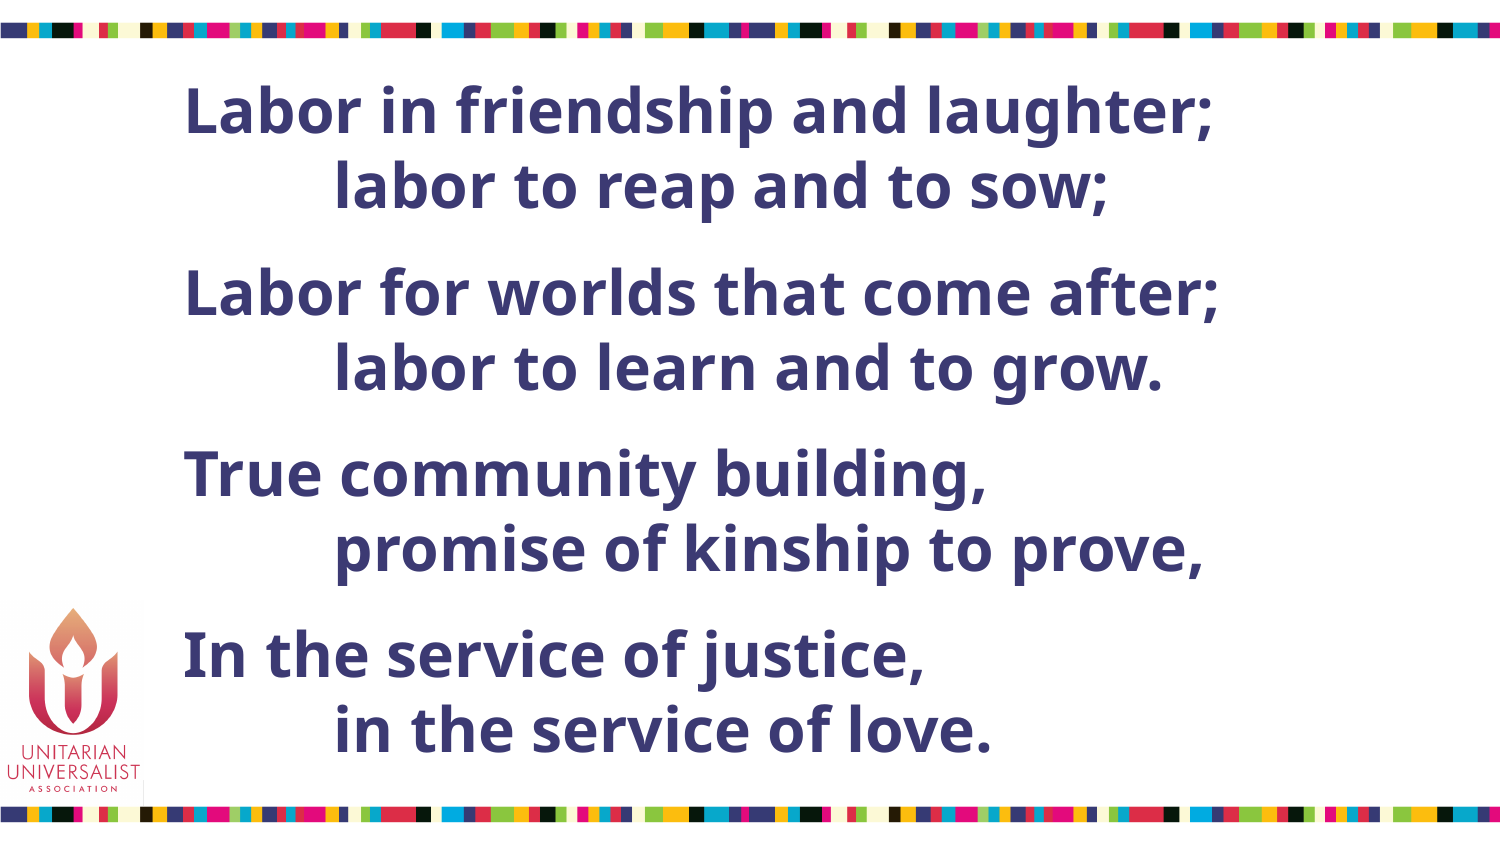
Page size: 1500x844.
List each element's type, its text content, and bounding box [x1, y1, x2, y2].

picture [0, 600, 1500, 824]
text_box Labor in friendship and laughter; labor to reap and to sow; Labor for worlds that come after; labor to learn and to grow. True community building, promise of kinship to prove, In the service of justice, in the service of love. [168, 56, 1421, 780]
picture [0, 22, 1500, 40]
